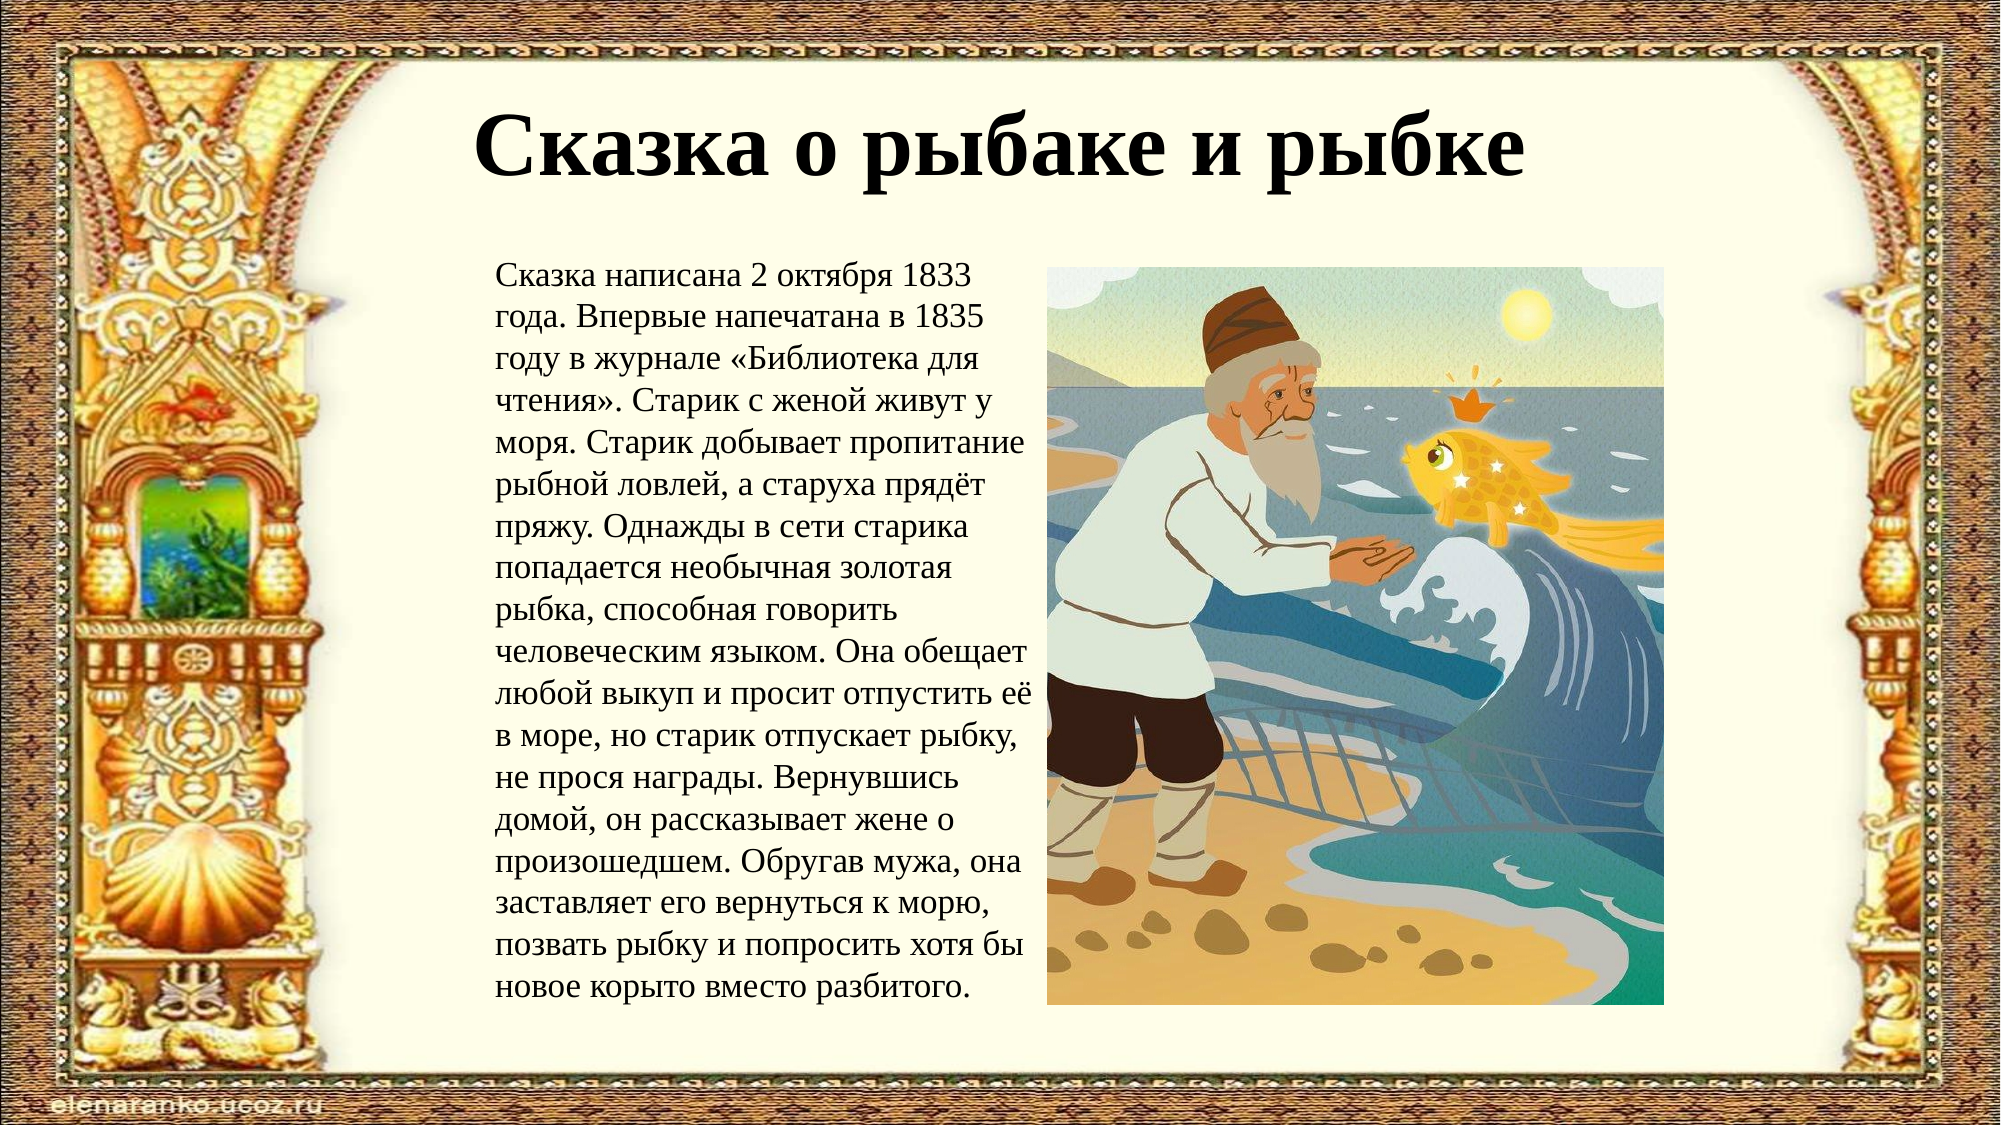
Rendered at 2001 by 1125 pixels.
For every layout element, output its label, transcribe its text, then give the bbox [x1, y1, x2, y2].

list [1046, 266, 1664, 1006]
title Сказка о рыбаке и рыбке [99, 45, 1900, 233]
list Сказка написана 2 октября 1833 года. Впервые напечатана в 1835 году в журнале «Библиотека для чтения». Старик с женой живут у моря. Старик добывает пропитание рыбной ловлей, а старуха прядёт пряжу. Однажды в сети старика попадается необычная золотая рыбка, способная говорить человеческим языком. Она обещает любой выкуп и просит отпустить её в море, но старик отпускает рыбку, не прося награды. Вернувшись домой, он рассказывает жене о произошедшем. Обругав мужа, она заставляет его вернуться к морю, позвать рыбку и попросить хотя бы новое корыто вместо разбитого. [480, 243, 1059, 1024]
picture [0, 0, 2001, 1125]
